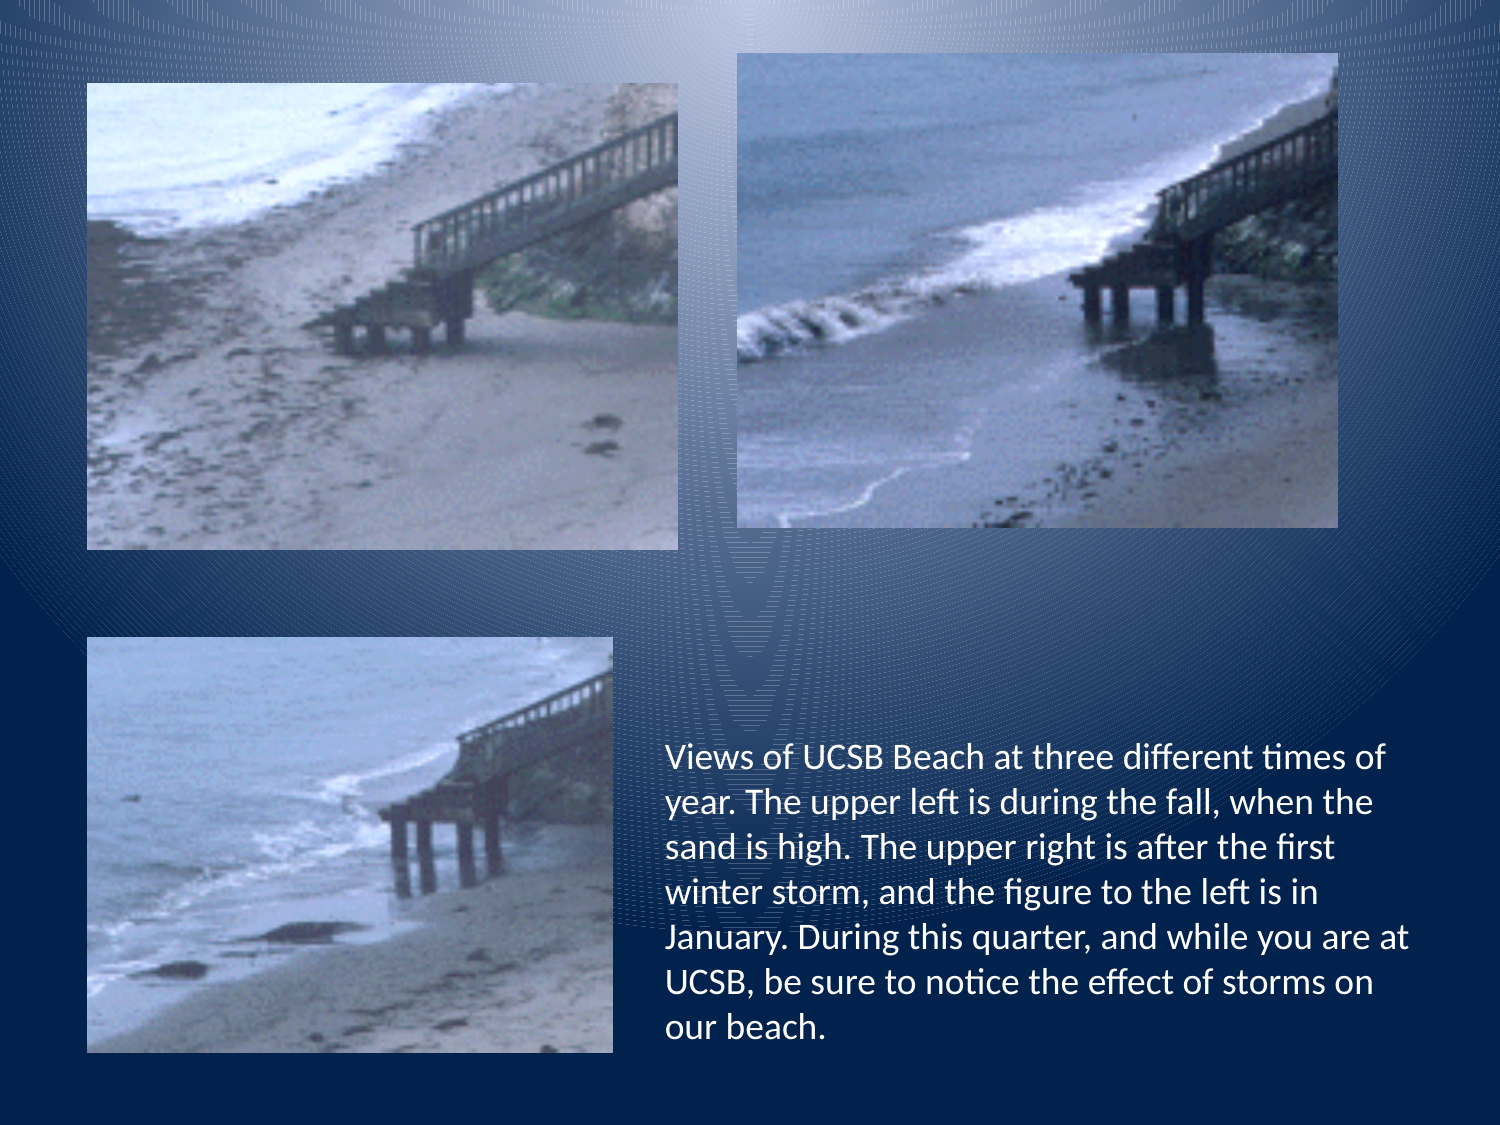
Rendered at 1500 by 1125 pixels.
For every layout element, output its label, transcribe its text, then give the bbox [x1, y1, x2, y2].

picture [737, 53, 1338, 529]
picture [87, 637, 613, 1053]
text_box Views of UCSB Beach at three different times of year. The upper left is during the fall, when the sand is high. The upper right is after the first winter storm, and the figure to the left is in January. During this quarter, and while you are at UCSB, be sure to notice the effect of storms on our beach. [650, 724, 1450, 1055]
picture [87, 83, 679, 551]
